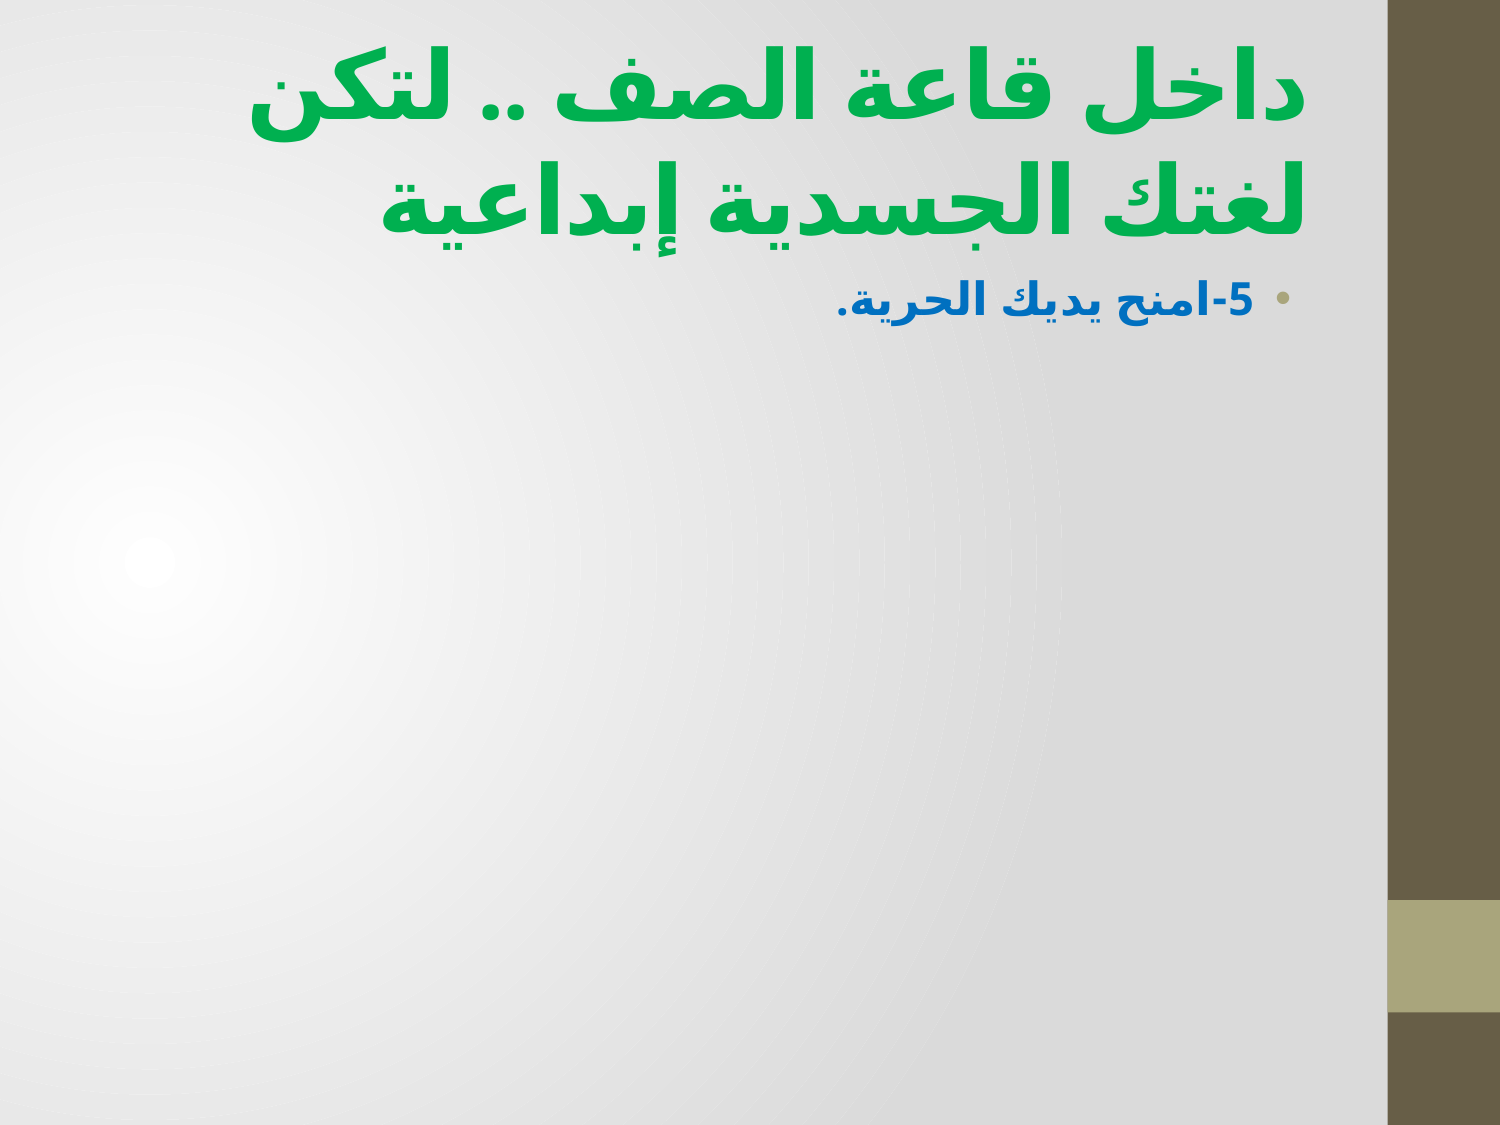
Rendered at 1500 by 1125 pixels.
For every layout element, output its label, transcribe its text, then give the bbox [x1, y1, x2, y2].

list 5-امنح يديك الحرية. [75, 262, 1325, 1050]
title داخل قاعة الصف .. لتكن لغتك الجسدية إبداعية [75, 45, 1325, 233]
